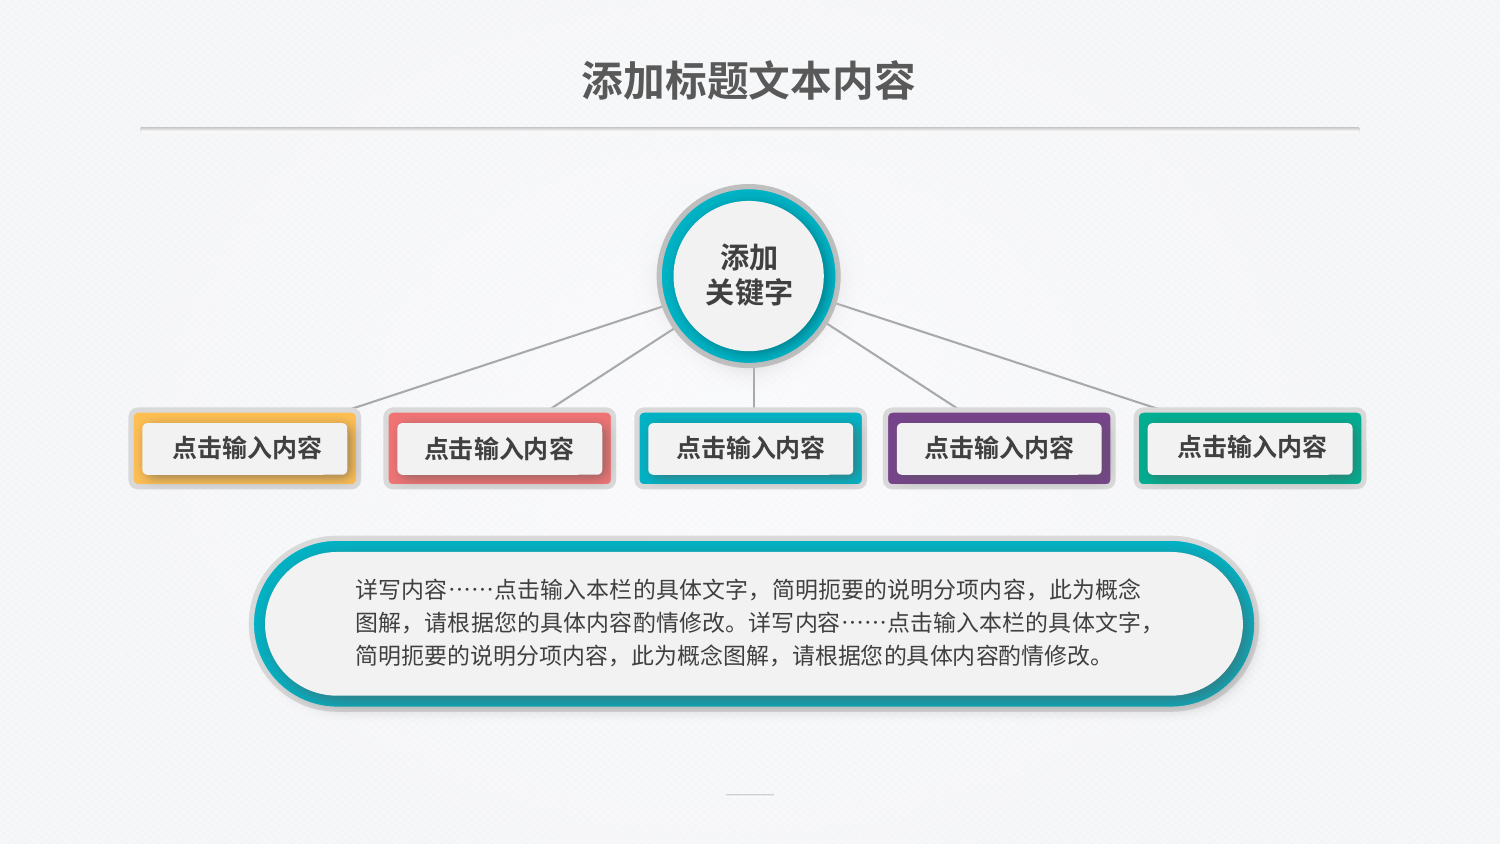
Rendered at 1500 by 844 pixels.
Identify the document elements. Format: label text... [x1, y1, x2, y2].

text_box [130, 409, 359, 487]
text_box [1136, 409, 1365, 487]
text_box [251, 538, 1258, 710]
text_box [625, 152, 873, 400]
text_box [885, 409, 1114, 487]
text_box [385, 409, 614, 487]
picture [0, 0, 1500, 844]
text_box 添加标题文本内容 [459, 49, 1038, 111]
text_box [636, 409, 865, 487]
